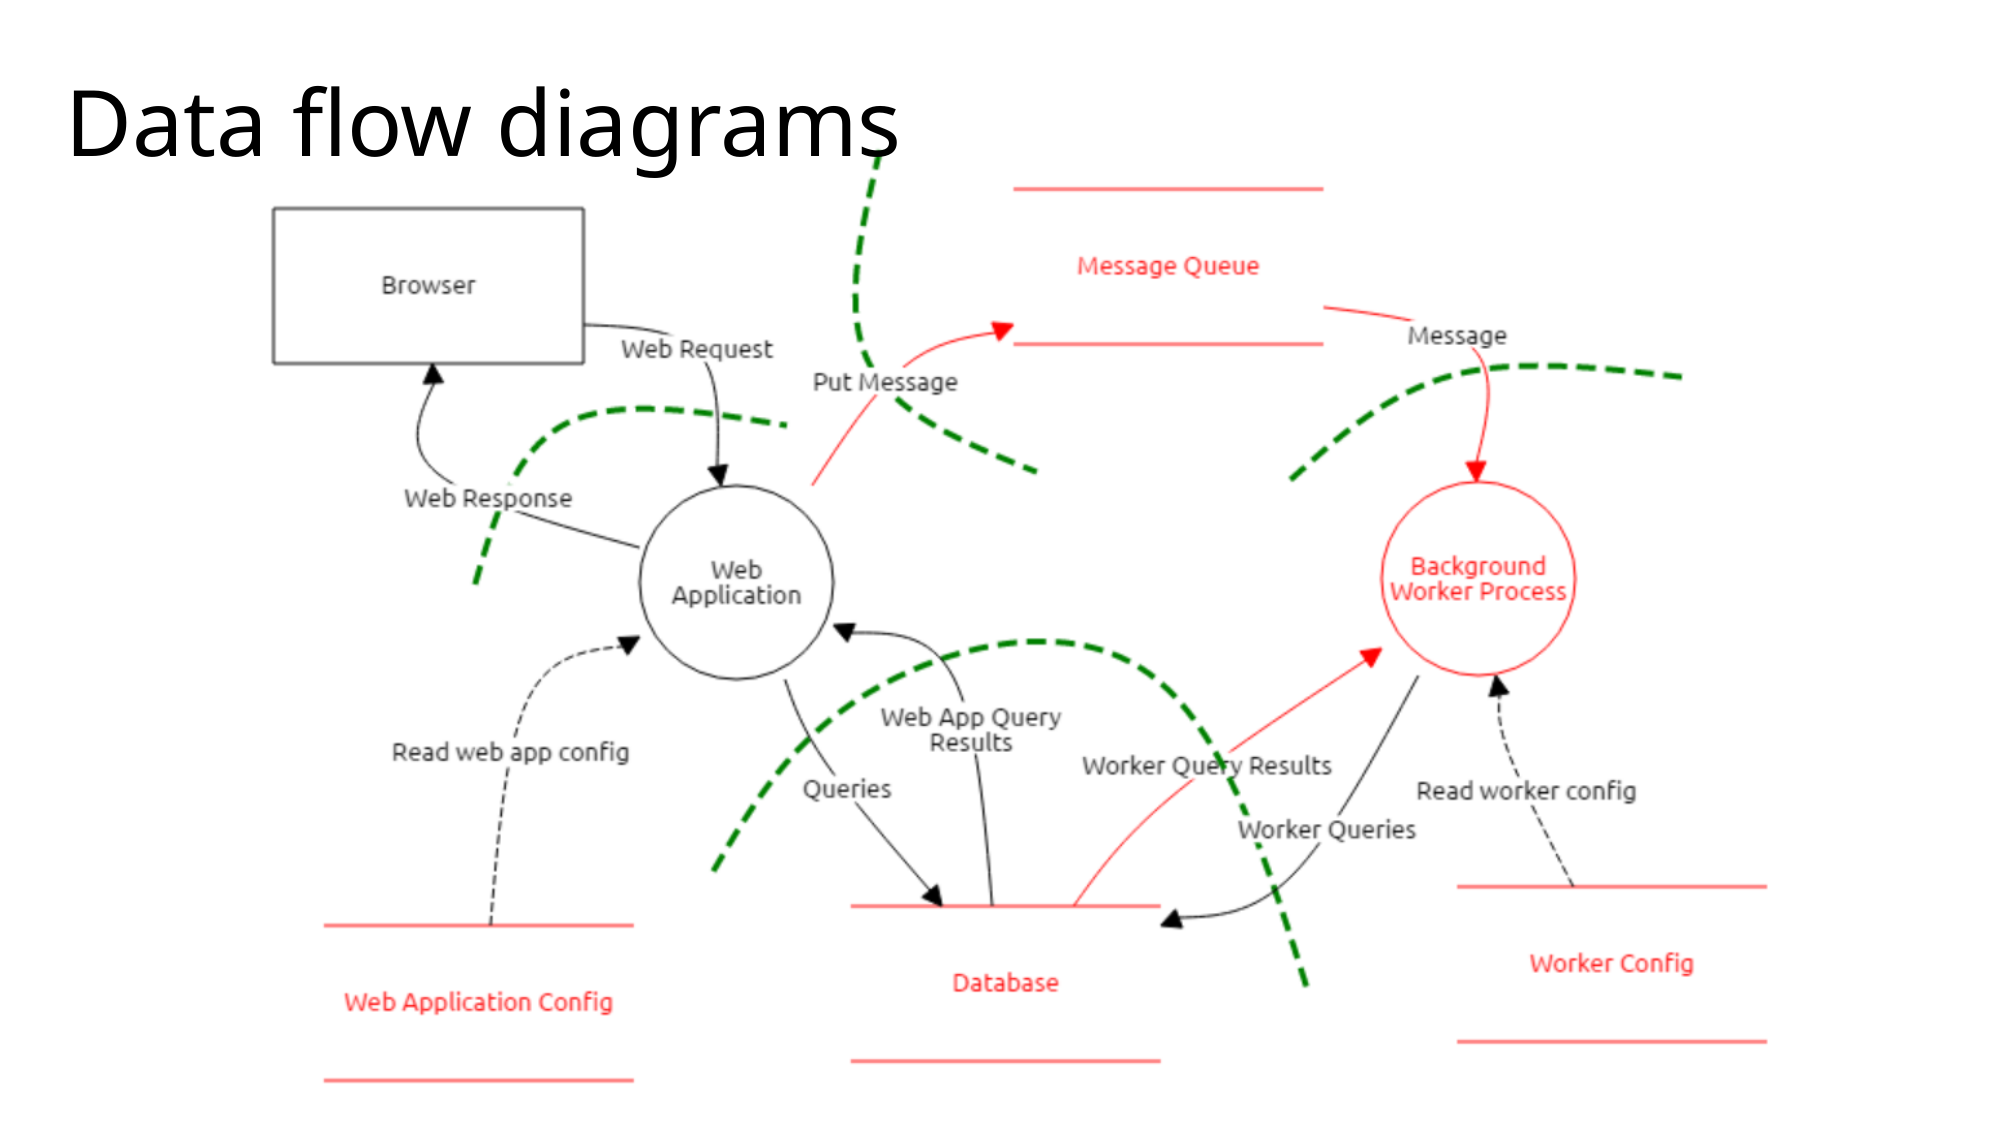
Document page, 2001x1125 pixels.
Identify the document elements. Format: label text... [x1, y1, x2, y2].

picture [244, 146, 1795, 1102]
title Data flow diagrams [50, 18, 1776, 236]
